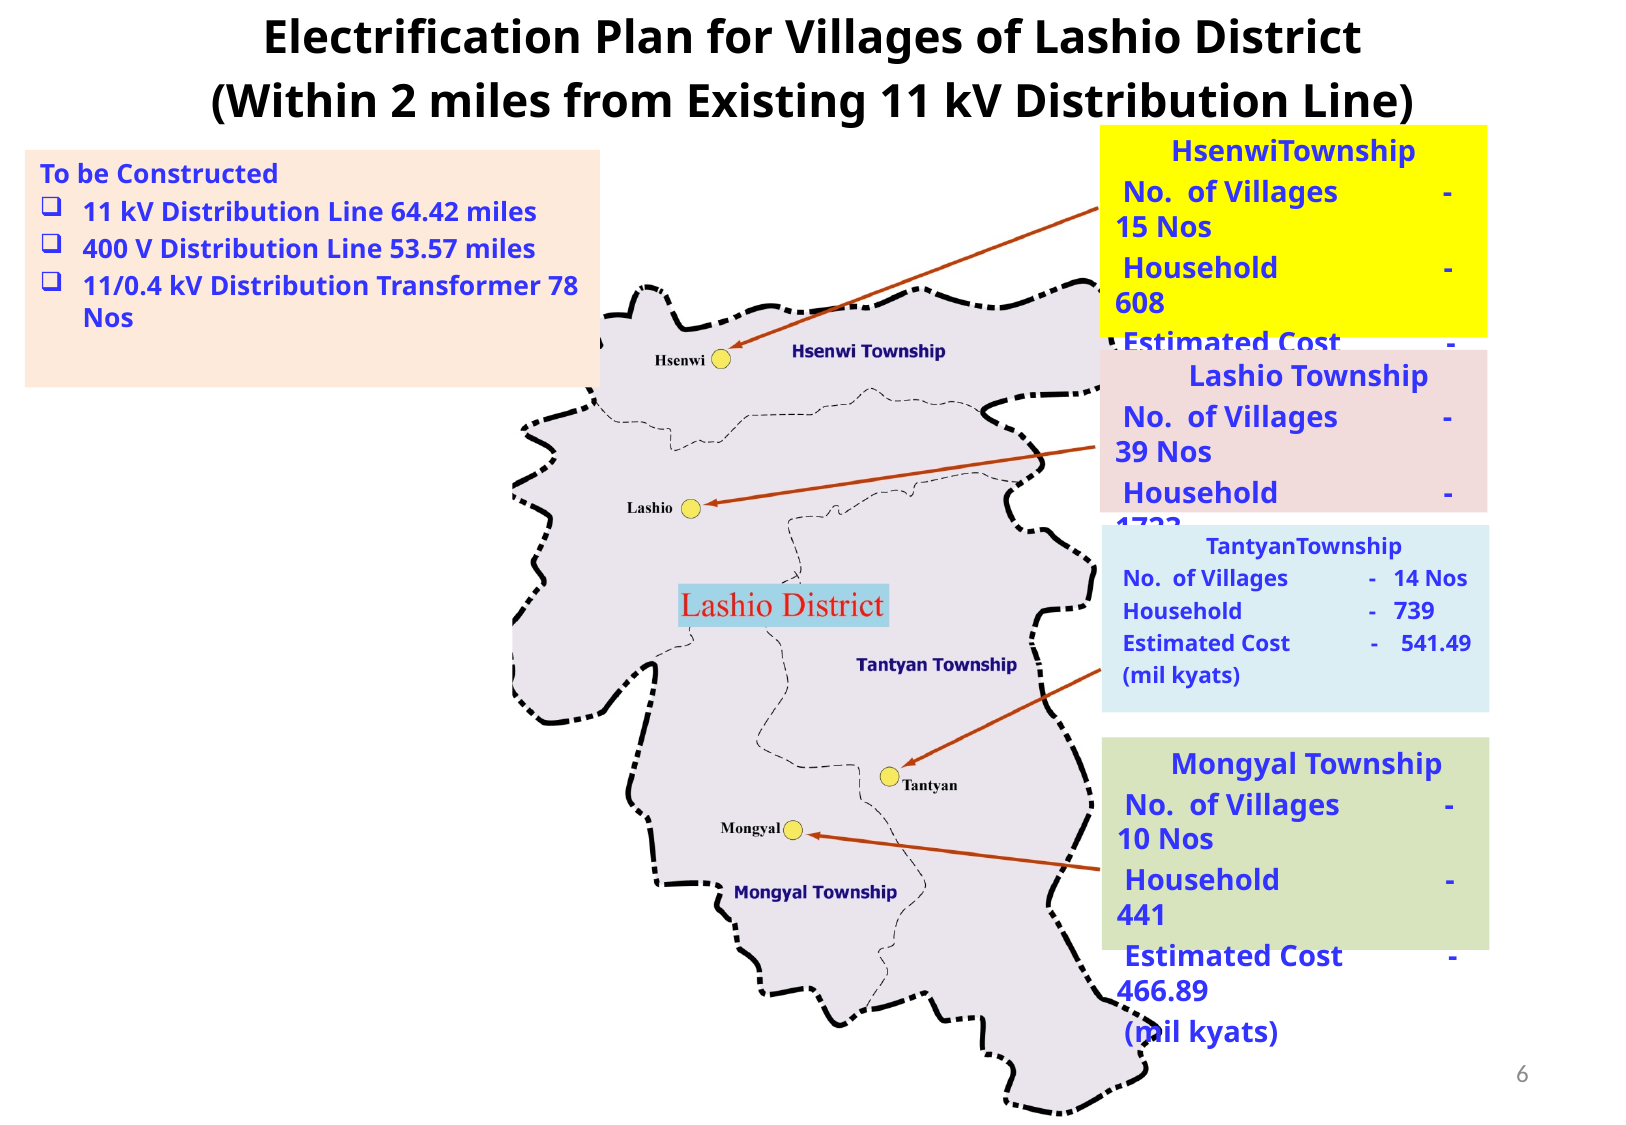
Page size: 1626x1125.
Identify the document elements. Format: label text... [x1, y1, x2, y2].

picture [512, 192, 1163, 1125]
text_box HsenwiTownship No. of Villages - 15 Nos Household - 608 Estimated Cost - 443.26 (mil kyats) [1099, 124, 1488, 338]
text_box Mongyal Township No. of Villages - 10 Nos Household - 441 Estimated Cost - 466.89 (mil kyats) [1166, 737, 1490, 950]
slide_number 6 [1166, 1042, 1544, 1103]
text_box Lashio Township No. of Villages - 39 Nos Household - 1723 Estimated Cost - 1323.33 (mil kyats) [1166, 349, 1488, 513]
text_box To be Constructed 11 kV Distribution Line 64.42 miles 400 V Distribution Line 53.57 miles 11/0.4 kV Distribution Transformer 78 Nos [24, 149, 600, 388]
text_box TantyanTownship No. of Villages - 14 Nos Household - 739 Estimated Cost - 541.49 (mil kyats) [1166, 525, 1490, 713]
text_box Electrification Plan for Villages of Lashio District (Within 2 miles from Existing 11 kV Distribution Line) [0, 0, 1625, 113]
